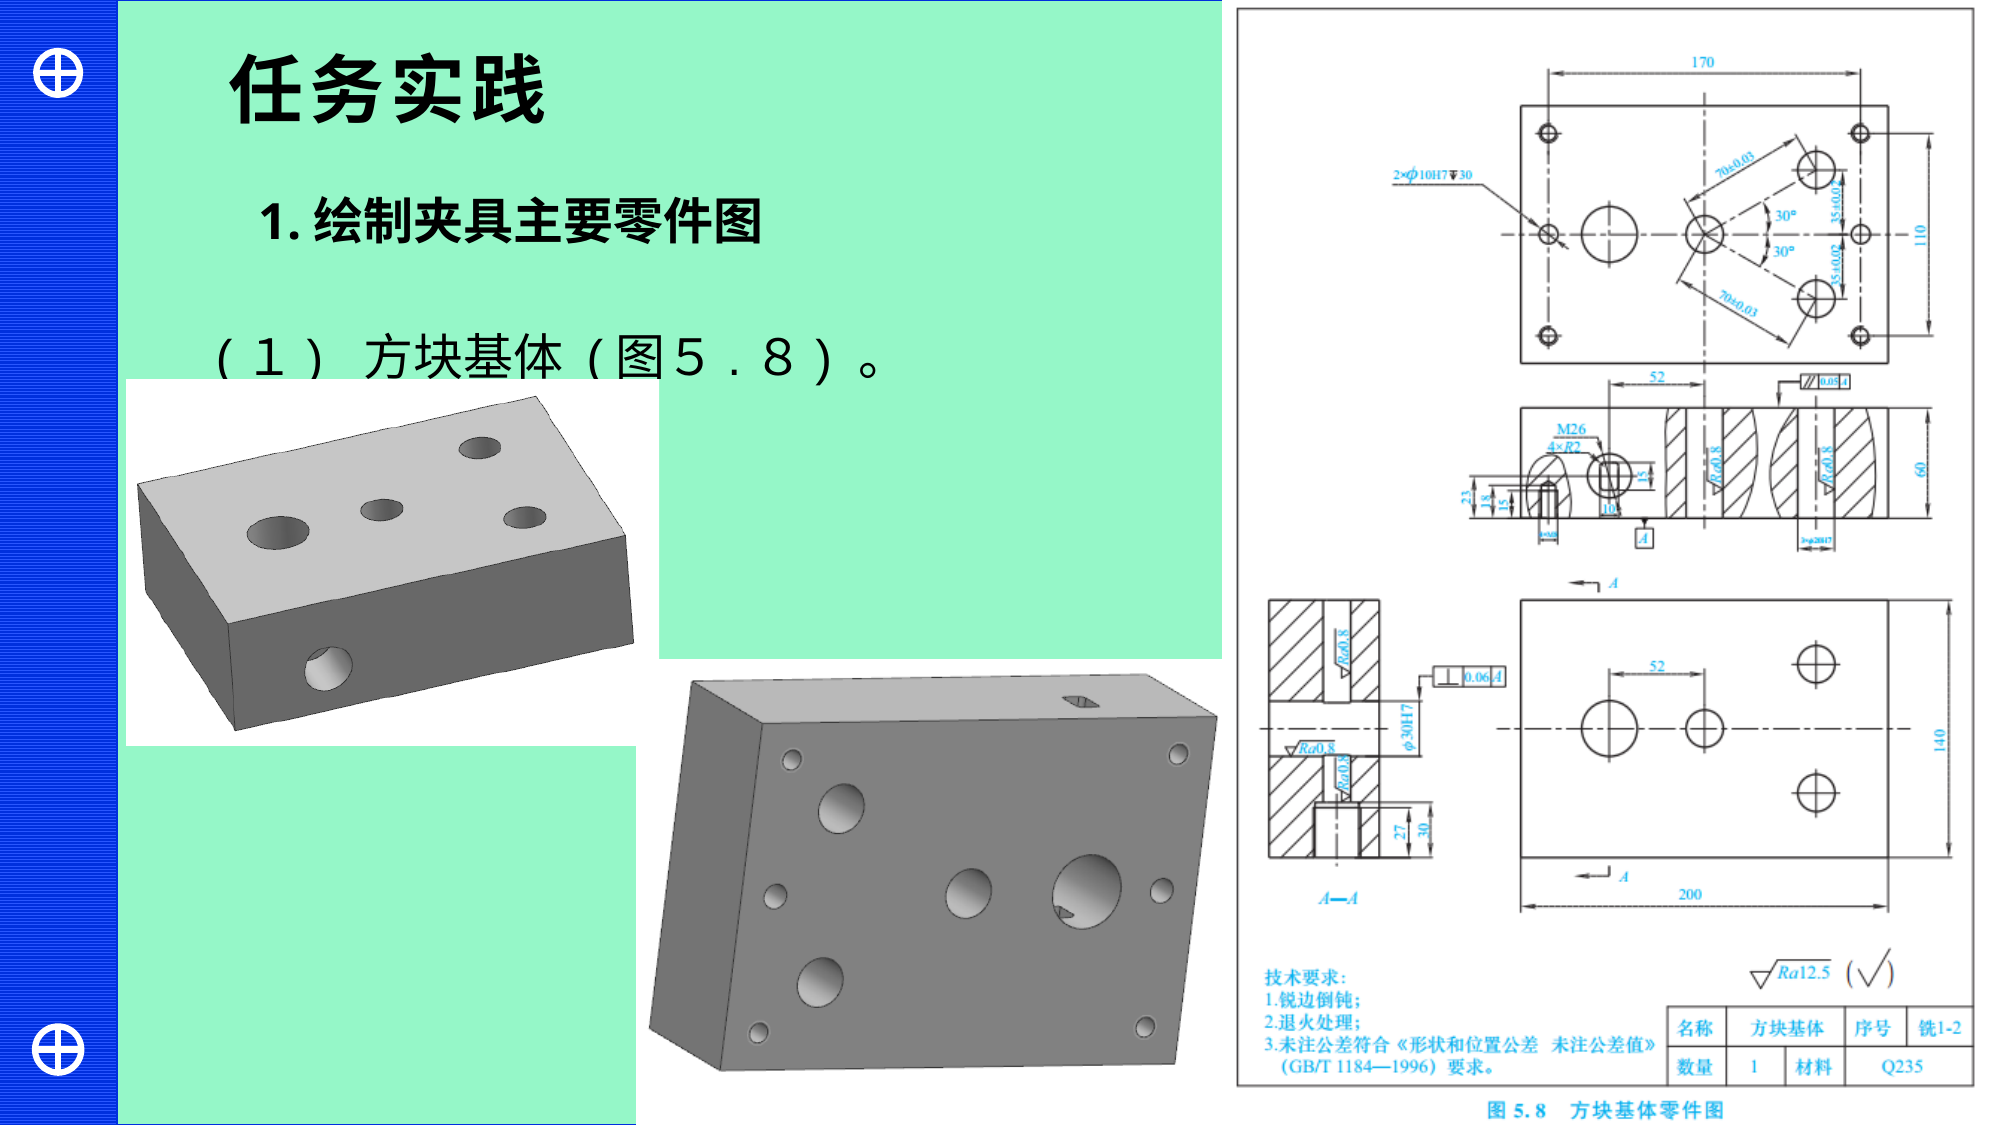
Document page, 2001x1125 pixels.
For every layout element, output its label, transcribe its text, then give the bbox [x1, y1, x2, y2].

text_box 任务实践 [126, 18, 1222, 140]
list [126, 379, 660, 746]
text_box 1.绘制夹具主要零件图 [243, 182, 1222, 258]
picture [636, 0, 2000, 1125]
text_box (１) 方块基体 (图５.８) 。 [126, 287, 1222, 428]
